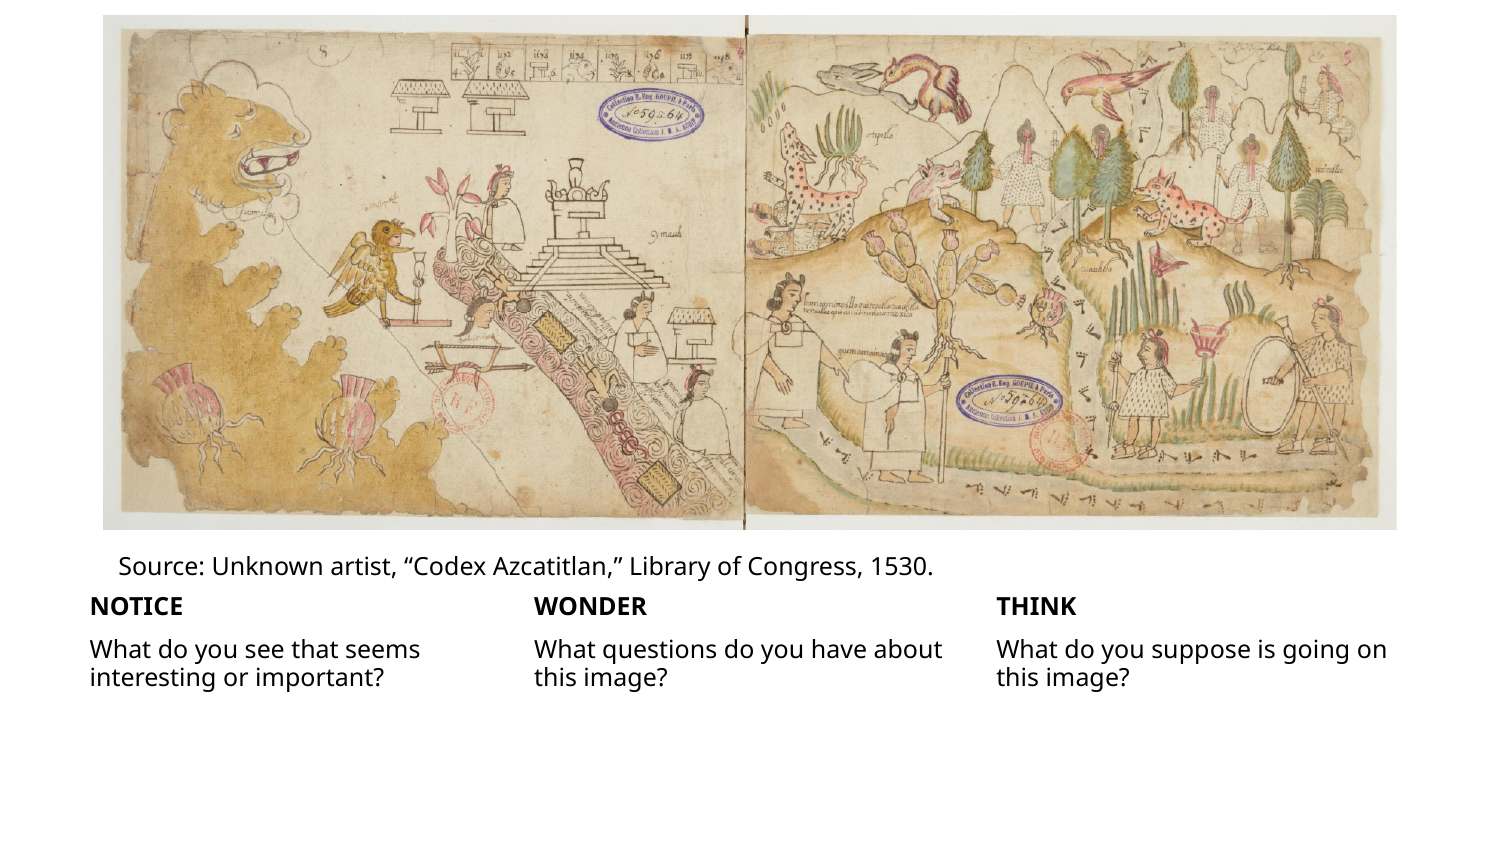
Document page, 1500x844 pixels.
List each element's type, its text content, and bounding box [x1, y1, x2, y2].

text_box Source: Unknown artist, “Codex Azcatitlan,” Library of Congress, 1530. [103, 537, 1397, 595]
picture [102, 14, 1397, 532]
list WONDER What questions do you have about this image? [522, 588, 978, 774]
list NOTICE What do you see that seems interesting or important? [78, 588, 522, 774]
list THINK What do you suppose is going on this image? [985, 588, 1440, 774]
